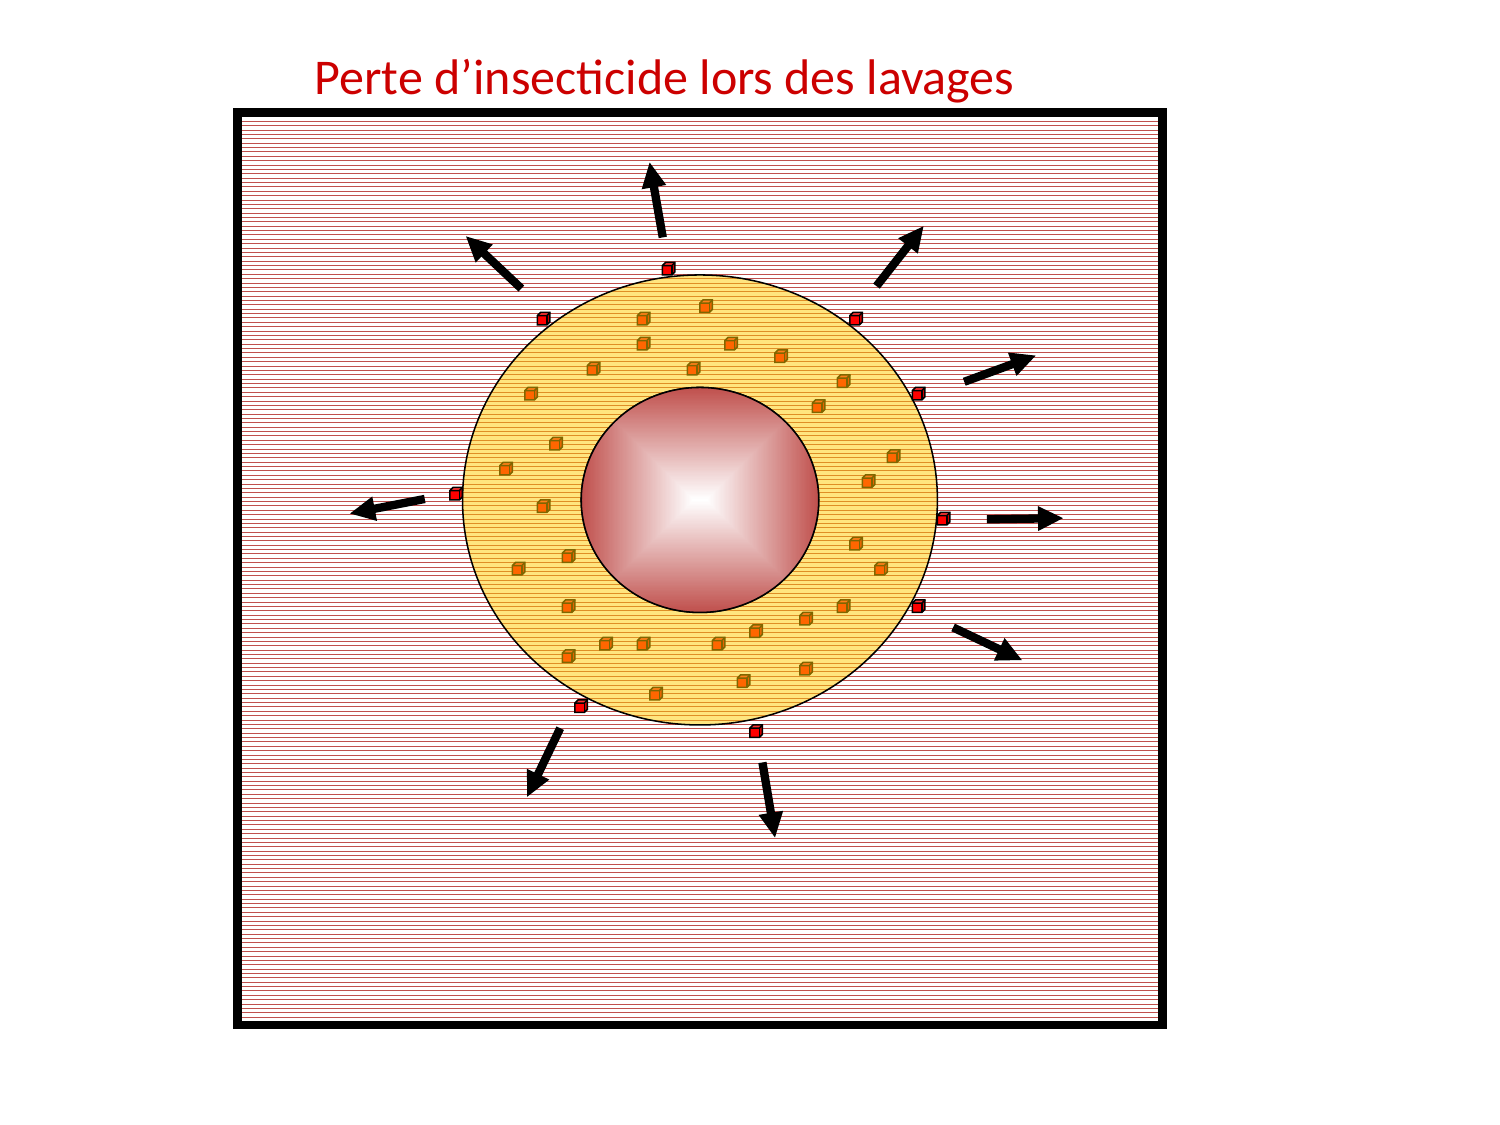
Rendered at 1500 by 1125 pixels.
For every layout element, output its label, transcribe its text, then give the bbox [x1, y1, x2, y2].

text_box Perte d’insecticide lors des lavages [299, 37, 1188, 113]
text_box [237, 112, 1163, 1025]
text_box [349, 162, 1063, 838]
